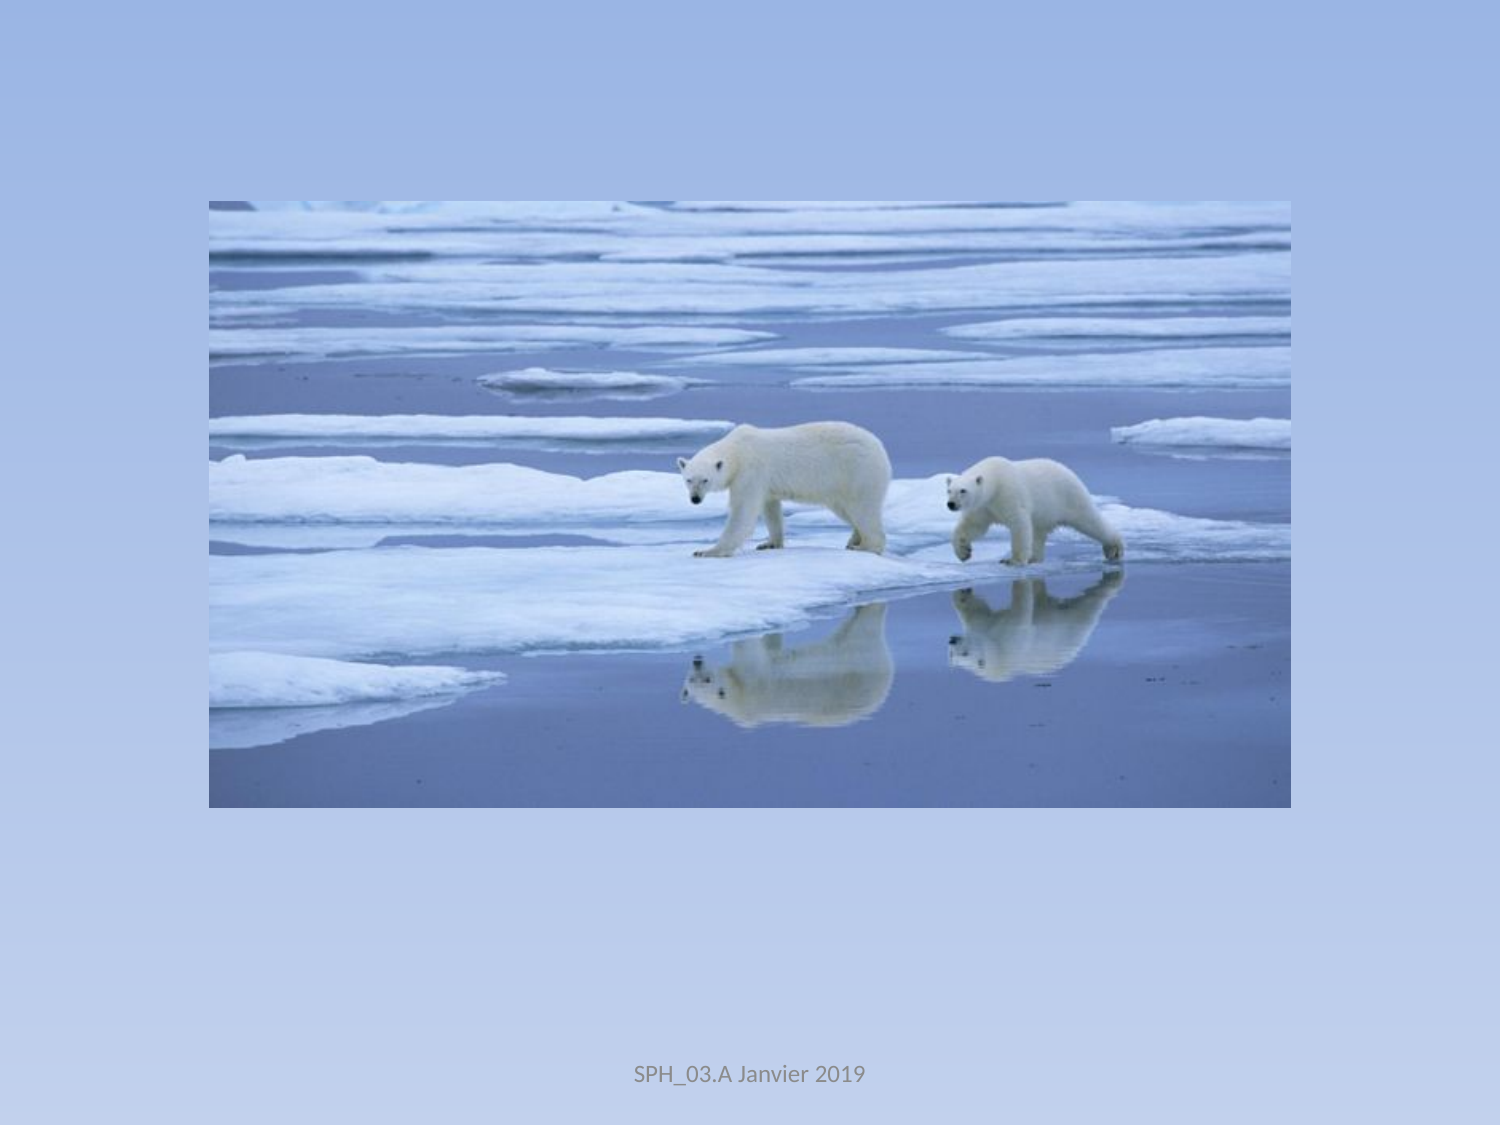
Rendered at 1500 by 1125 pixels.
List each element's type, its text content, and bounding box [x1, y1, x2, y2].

picture [209, 201, 1291, 808]
footer SPH_03.A Janvier 2019 [512, 1042, 988, 1103]
